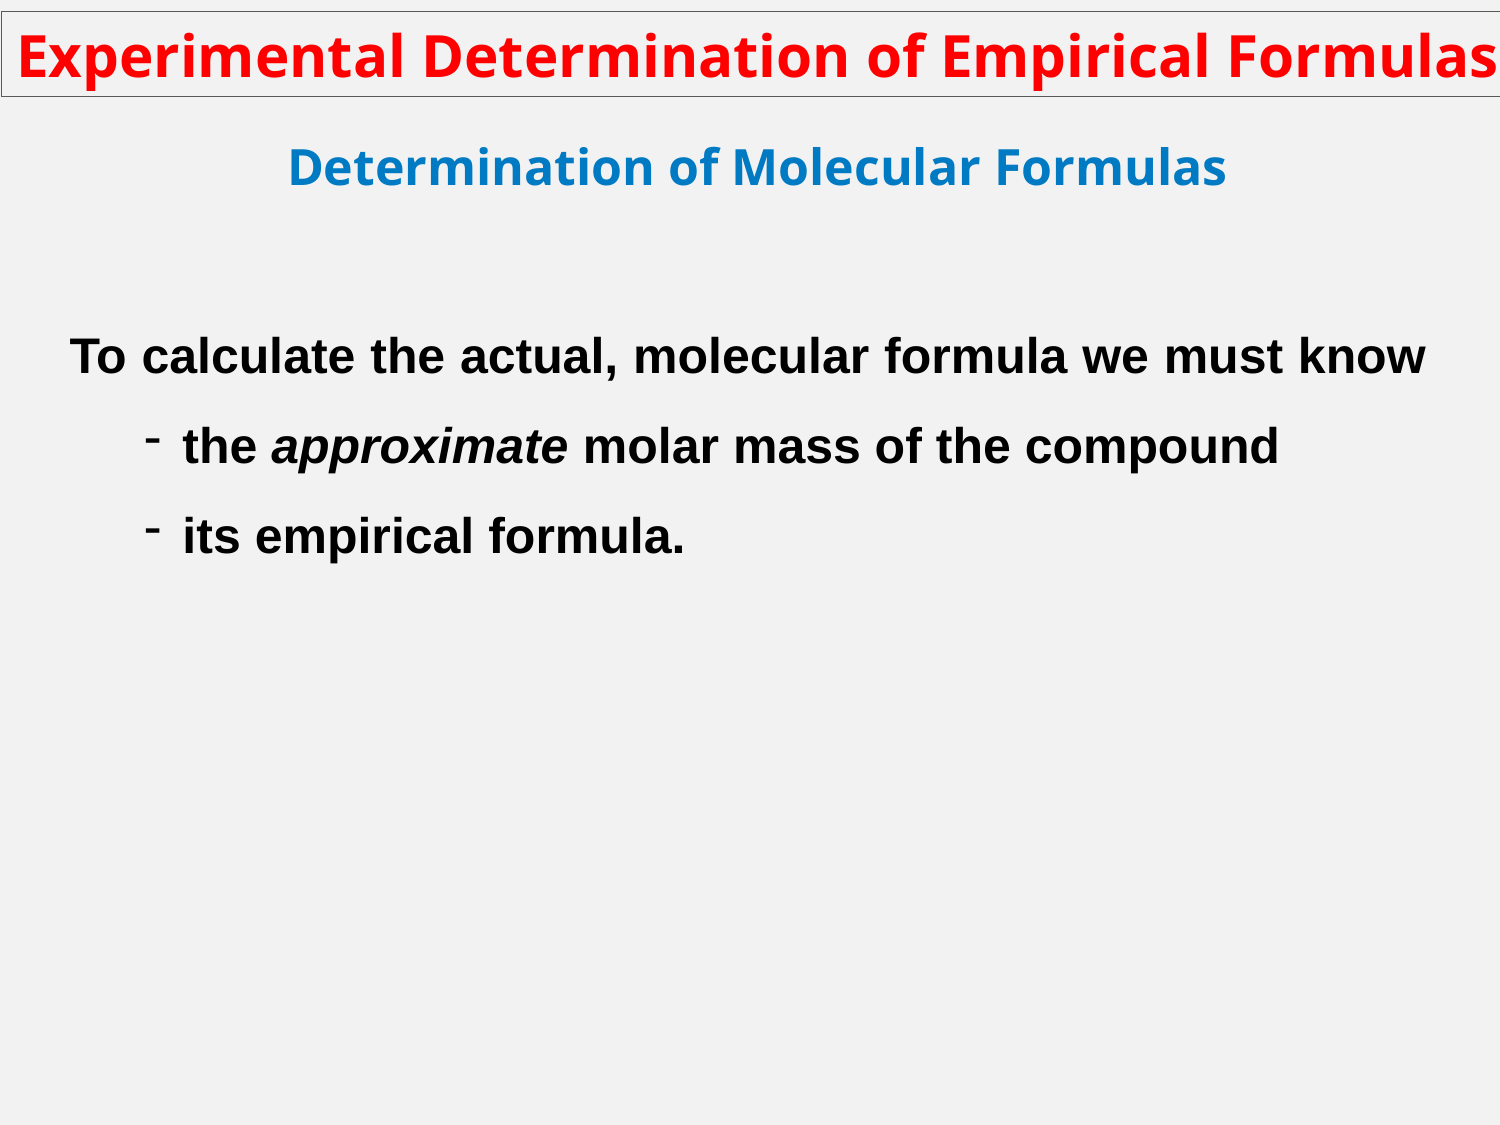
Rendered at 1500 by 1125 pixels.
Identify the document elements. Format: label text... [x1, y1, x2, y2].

text_box Determination of Molecular Formulas [272, 127, 1243, 203]
text_box To calculate the actual, molecular formula we must know the approximate molar mass of the compound its empirical formula. [54, 286, 1442, 571]
text_box Experimental Determination of Empirical Formulas [1, 11, 1500, 97]
